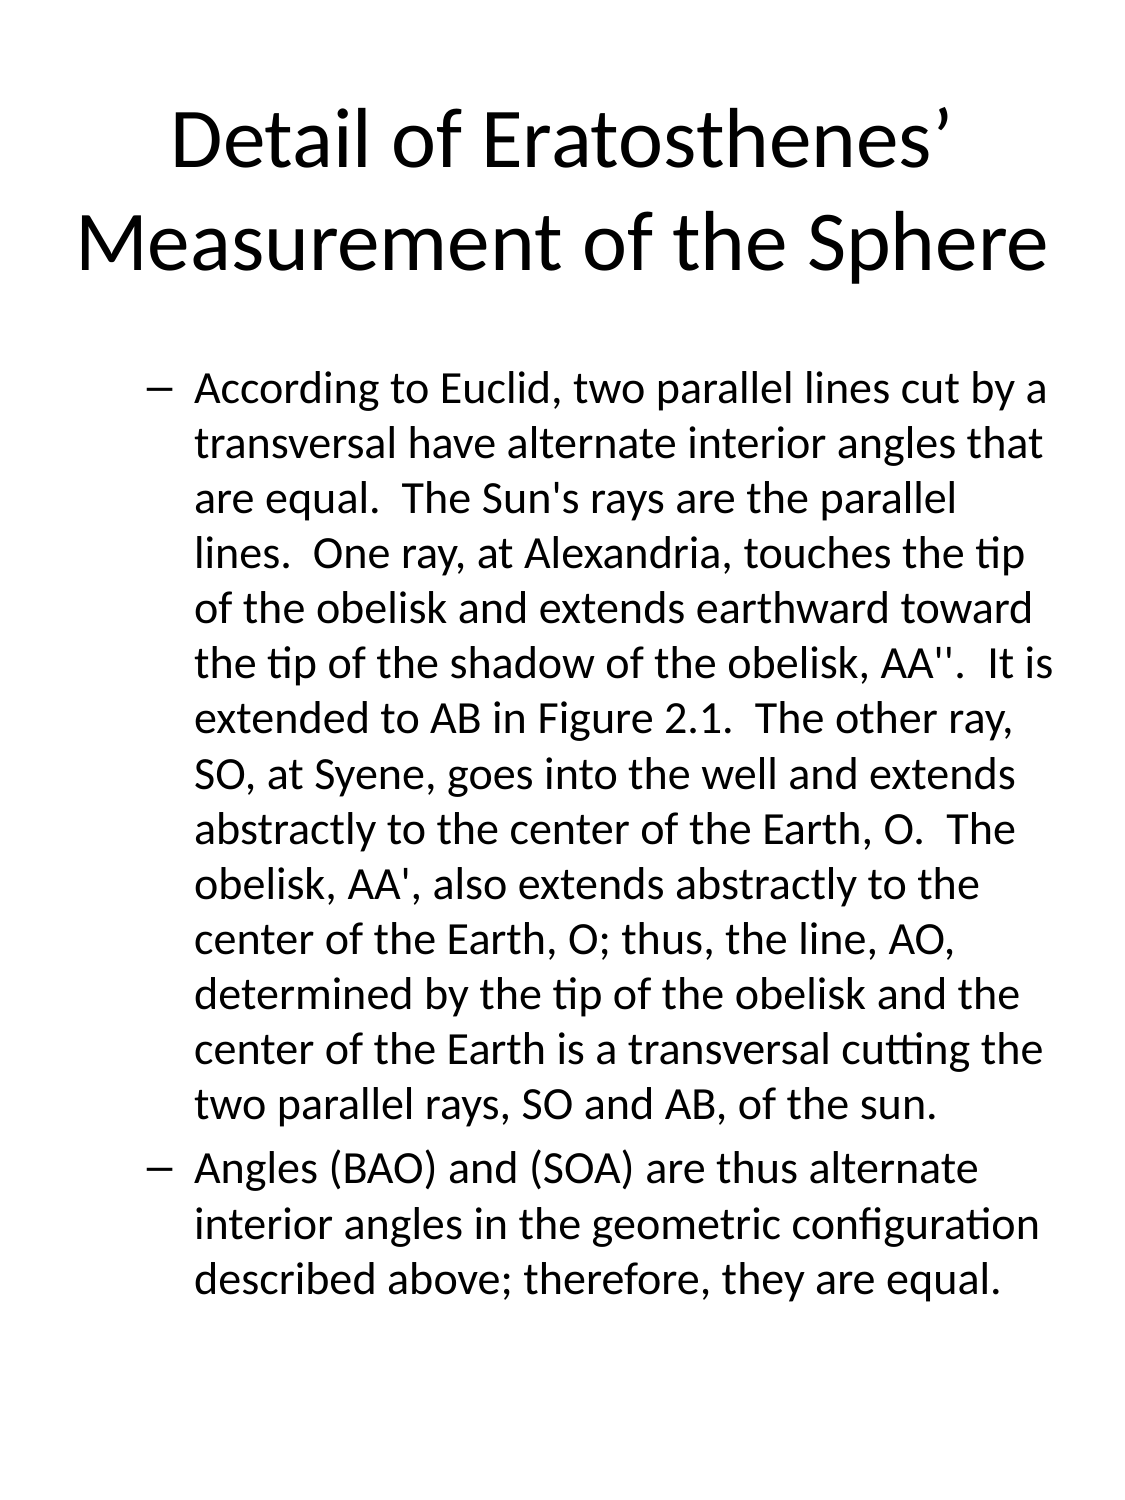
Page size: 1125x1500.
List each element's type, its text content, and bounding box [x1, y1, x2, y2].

title Detail of Eratosthenes’ Measurement of the Sphere [56, 60, 1069, 310]
list According to Euclid, two parallel lines cut by a transversal have alternate interior angles that are equal. The Sun's rays are the parallel lines. One ray, at Alexandria, touches the tip of the obelisk and extends earthward toward the tip of the shadow of the obelisk, AA''. It is extended to AB in Figure 2.1. The other ray, SO, at Syene, goes into the well and extends abstractly to the center of the Earth, O. The obelisk, AA', also extends abstractly to the center of the Earth, O; thus, the line, AO, determined by the tip of the obelisk and the center of the Earth is a transversal cutting the two parallel rays, SO and AB, of the sun. Angles (BAO) and (SOA) are thus alternate interior angles in the geometric configuration described above; therefore, they are equal. [56, 350, 1069, 1340]
